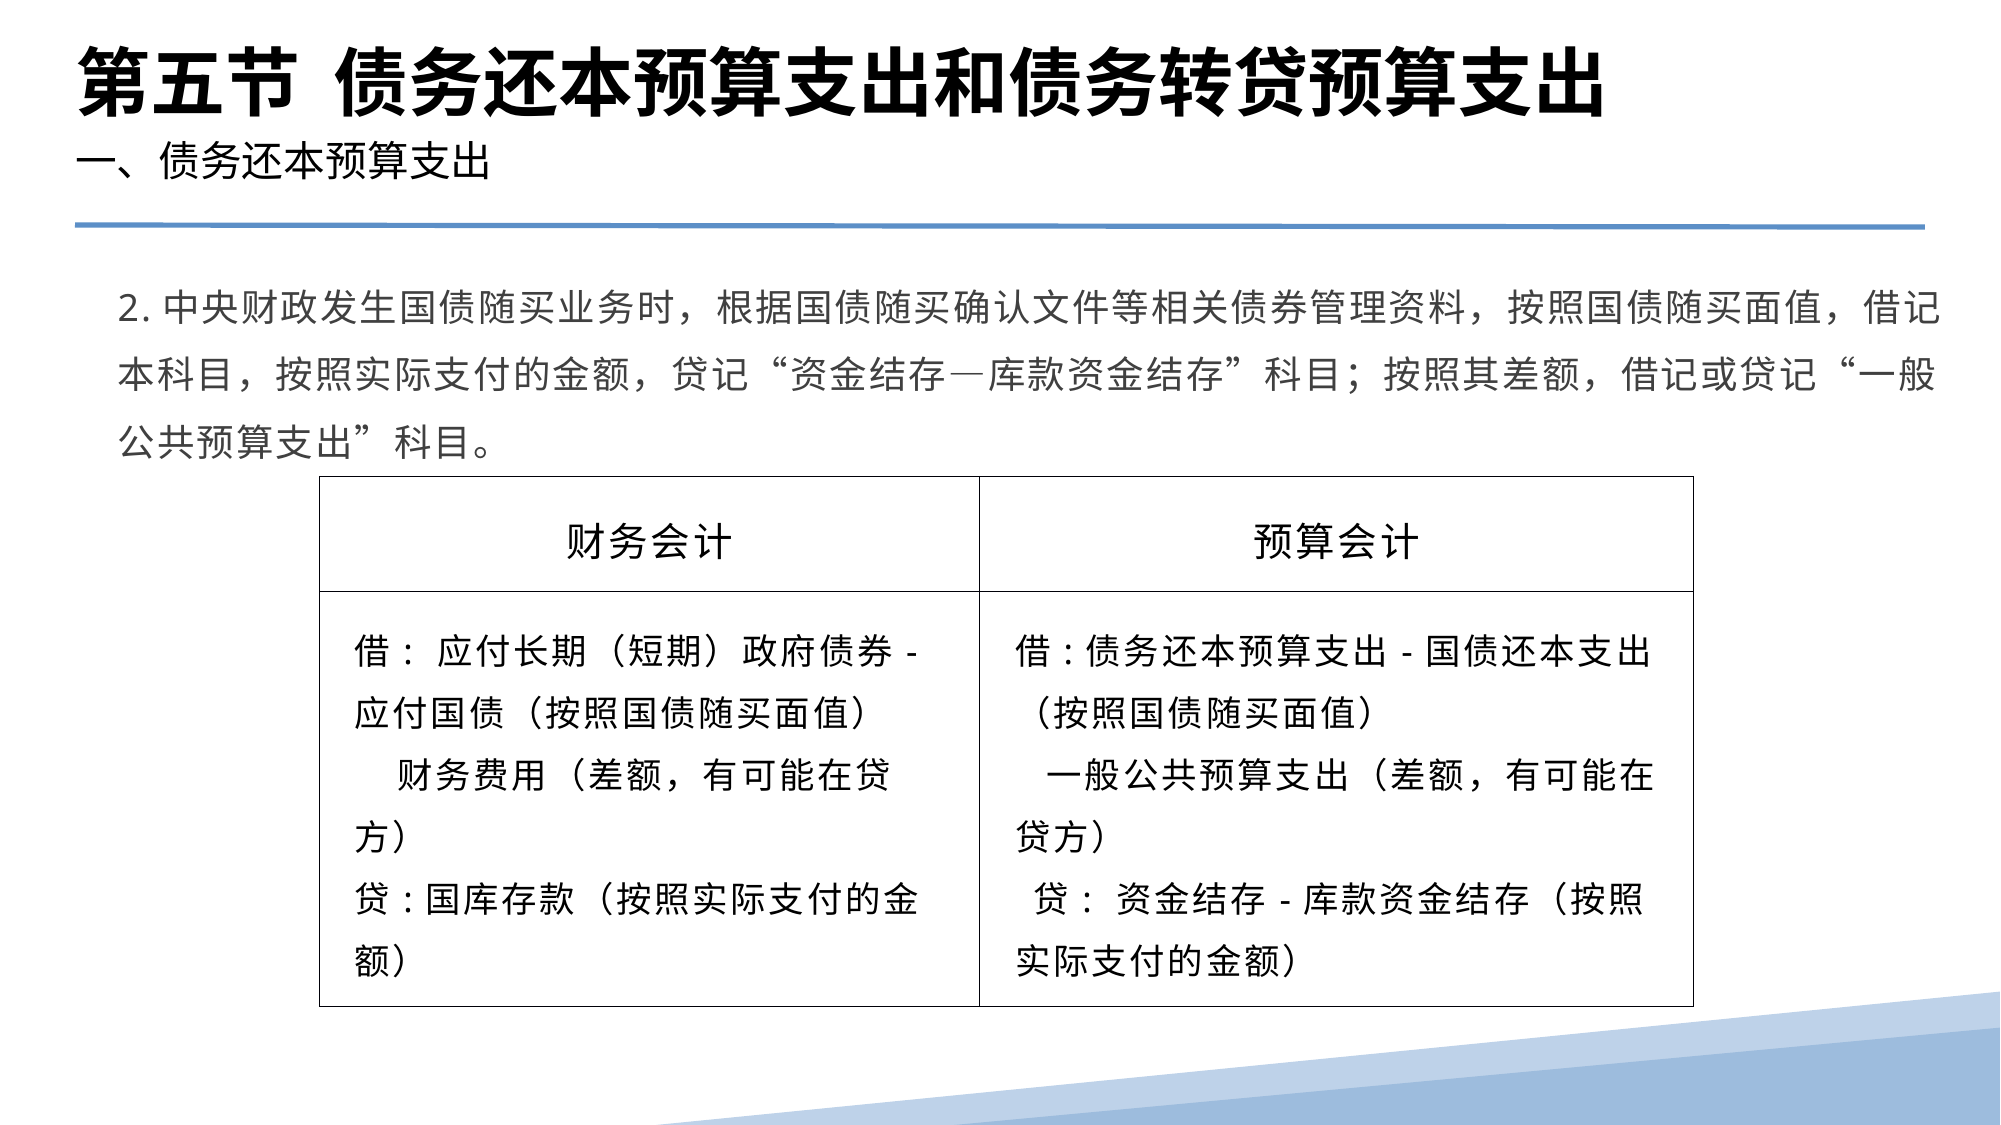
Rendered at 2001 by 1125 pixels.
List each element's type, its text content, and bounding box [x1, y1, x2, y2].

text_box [74, 224, 1925, 228]
text_box 第五节 债务还本预算支出和债务转贷预算支出 [75, 24, 1925, 124]
table_cell 借:债务还本预算支出-国债还本支出（按照国债随买面值） 一般公共预算支出（差额，有可能在贷方） 贷: 资金结存-库款资金结存（按照实际支付的金额） [980, 592, 1693, 991]
table_header 预算会计 [980, 477, 1693, 591]
text_box 一、债务还本预算支出 [75, 124, 1925, 200]
table_cell 借: 应付长期（短期）政府债券-应付国债（按照国债随买面值） 财务费用（差额，有可能在贷方） 贷:国库存款（按照实际支付的金额） [320, 592, 979, 1006]
table_header 财务会计 [320, 477, 979, 591]
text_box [656, 991, 2000, 1125]
text_box 2.中央财政发生国债随买业务时，根据国债随买确认文件等相关债券管理资料，按照国债随买面值，借记本科目，按照实际支付的金额，贷记“资金结存—库款资金结存”科目；按照其差额，借记或贷记“一般公共预算支出”科目。 [107, 252, 1960, 473]
